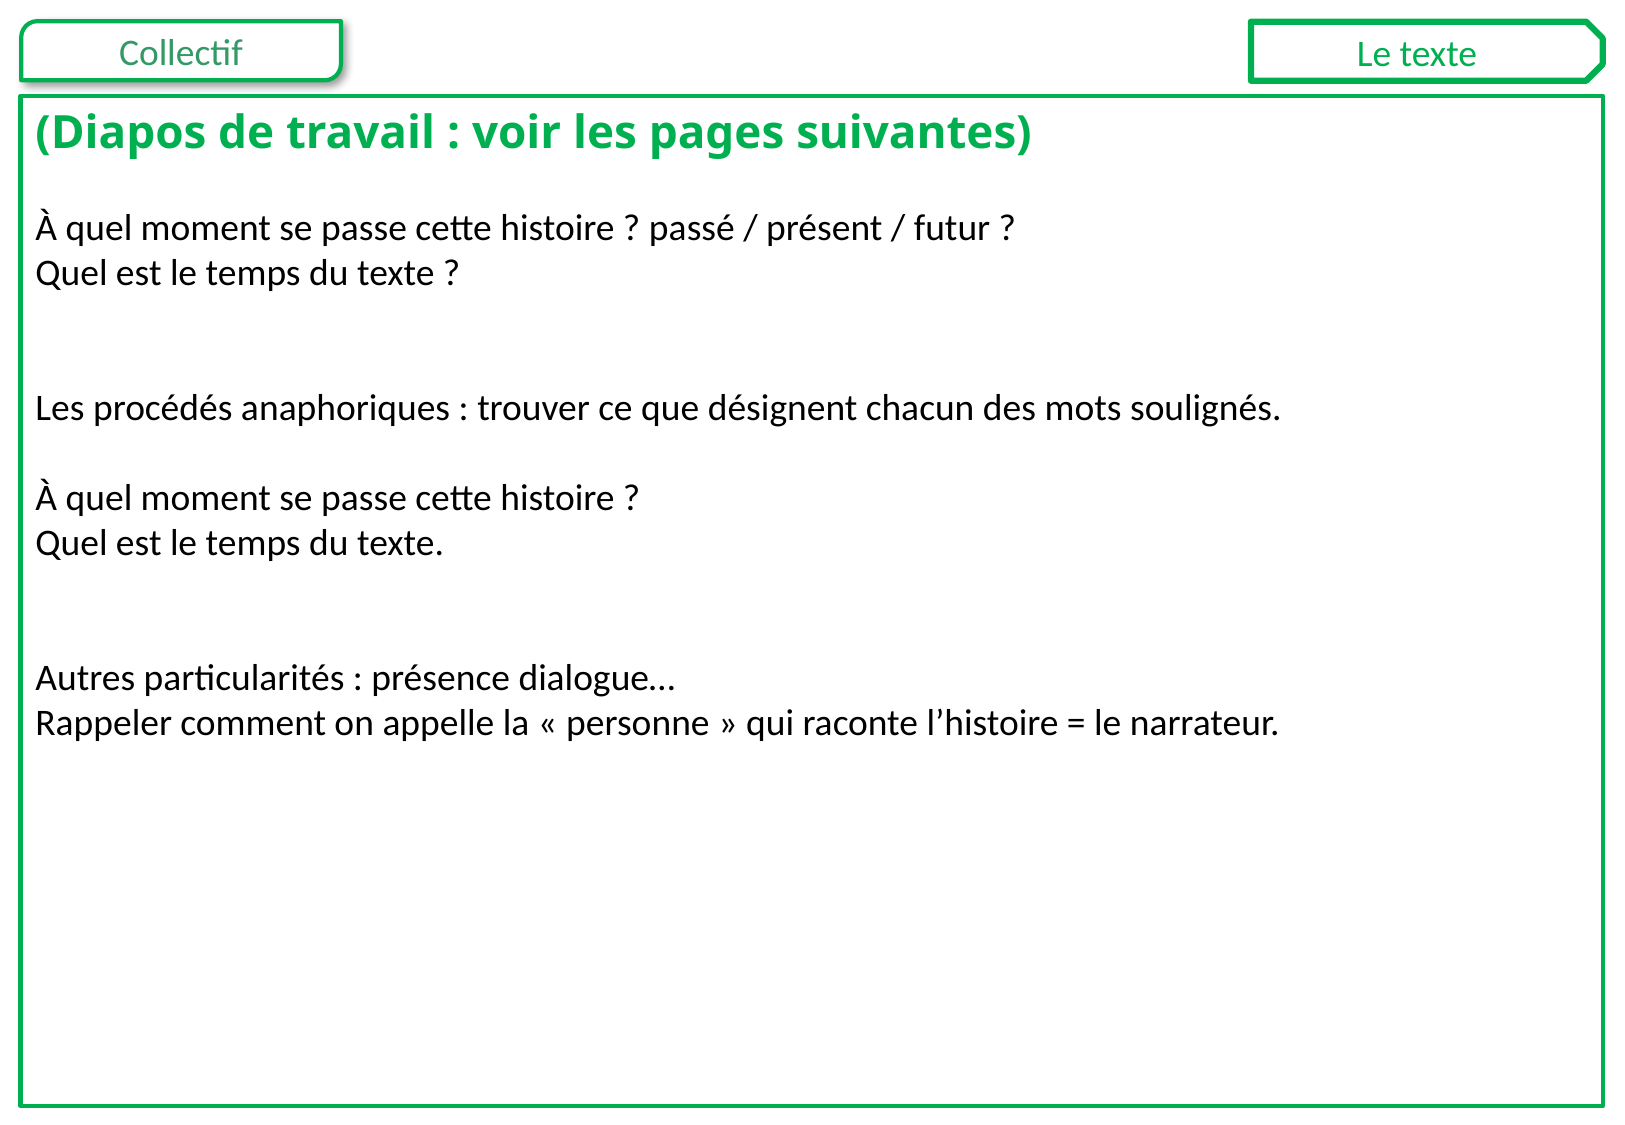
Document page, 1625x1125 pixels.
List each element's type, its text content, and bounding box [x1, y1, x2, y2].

list (Diapos de travail : voir les pages suivantes) À quel moment se passe cette histoire ? passé / présent / futur ? Quel est le temps du texte ? Les procédés anaphoriques : trouver ce que désignent chacun des mots soulignés. À quel moment se passe cette histoire ? Quel est le temps du texte. Autres particularités : présence dialogue… Rappeler comment on appelle la « personne » qui raconte l’histoire = le narrateur. [18, 94, 1605, 1108]
list Le texte [1250, 21, 1584, 81]
